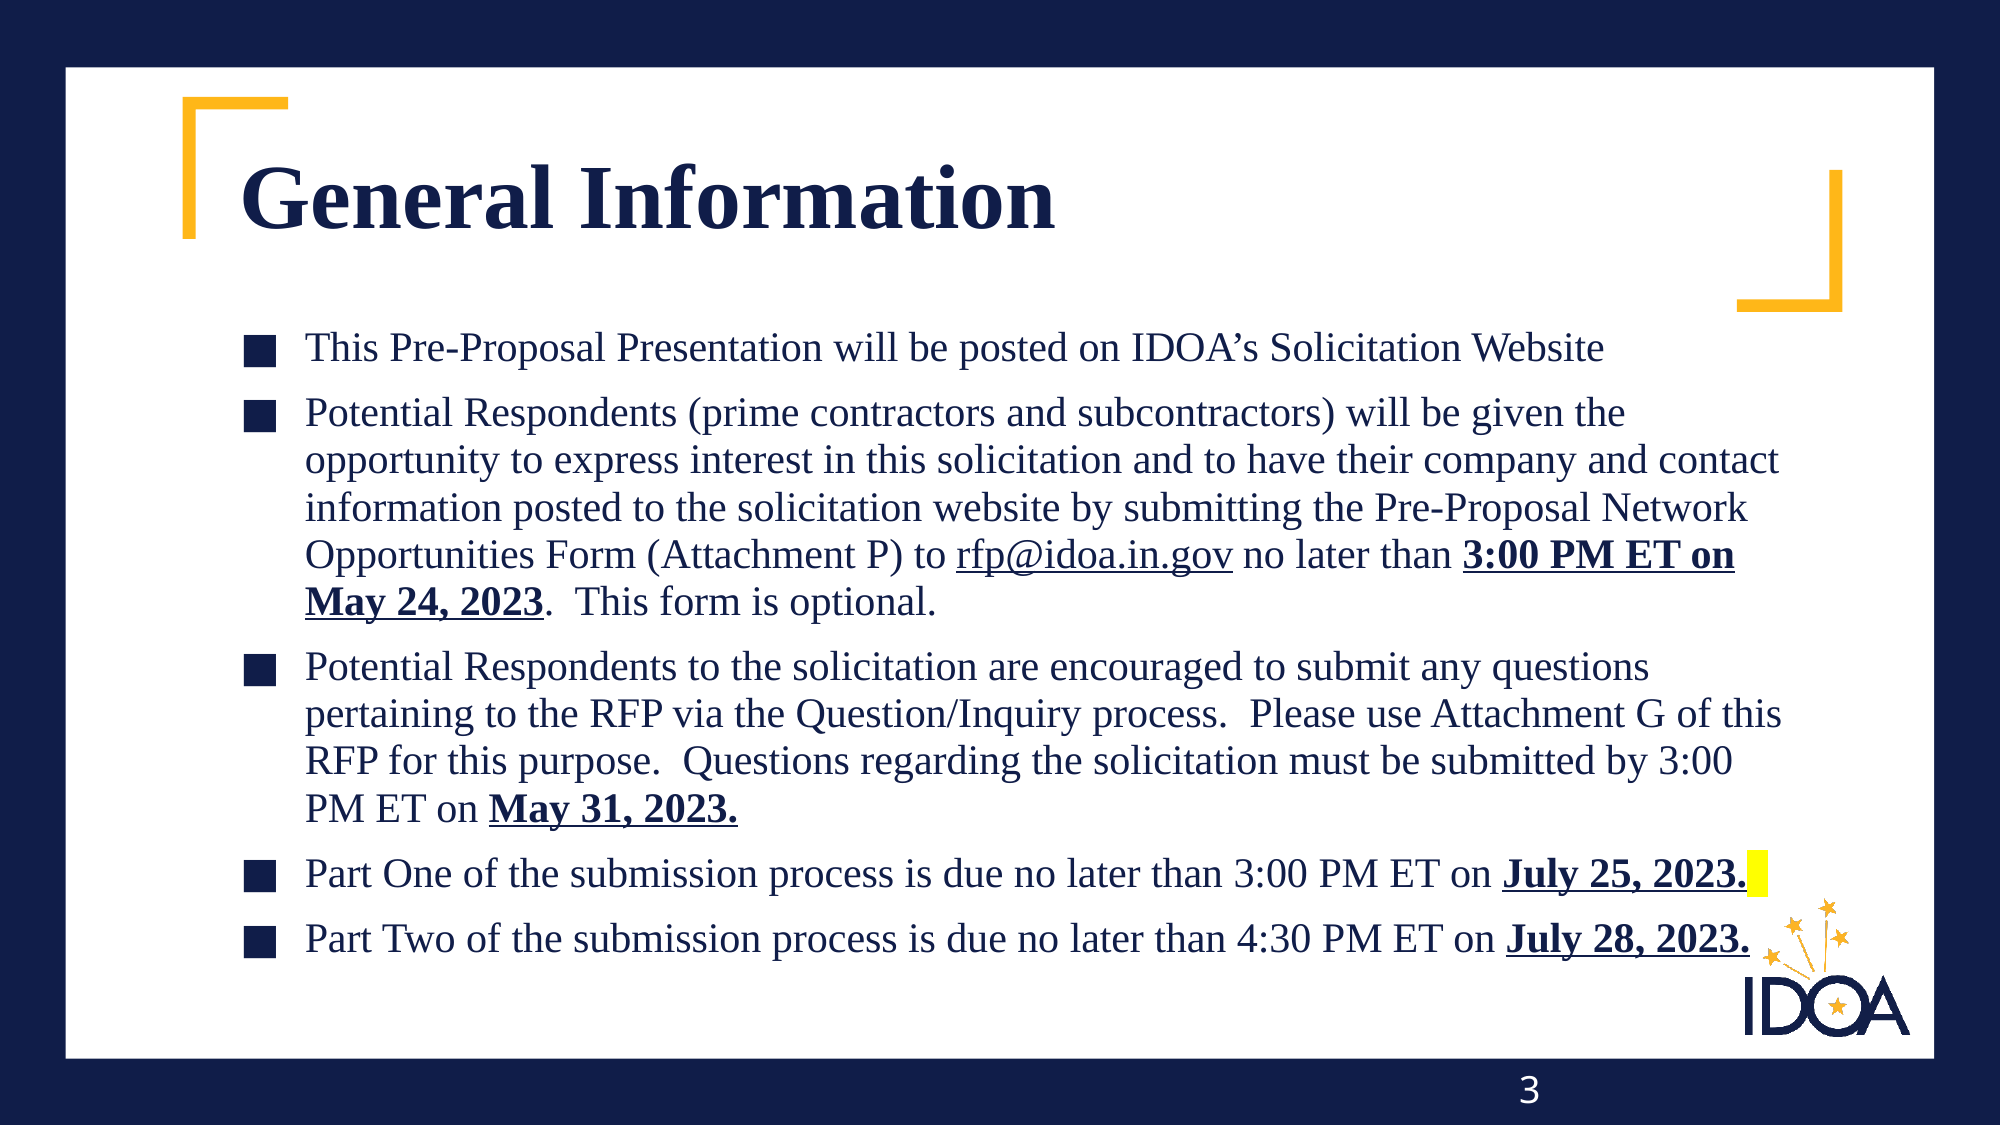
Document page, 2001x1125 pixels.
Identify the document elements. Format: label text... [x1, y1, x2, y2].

list This Pre-Proposal Presentation will be posted on IDOA’s Solicitation Website Potential Respondents (prime contractors and subcontractors) will be given the opportunity to express interest in this solicitation and to have their company and contact information posted to the solicitation website by submitting the Pre-Proposal Network Opportunities Form (Attachment P) to rfp@idoa.in.gov no later than 3:00 PM ET on May 24, 2023. This form is optional. Potential Respondents to the solicitation are encouraged to submit any questions pertaining to the RFP via the Question/Inquiry process. Please use Attachment G of this RFP for this purpose. Questions regarding the solicitation must be submitted by 3:00 PM ET on May 31, 2023. Part One of the submission process is due no later than 3:00 PM ET on July 25, 2023. Part Two of the submission process is due no later than 4:30 PM ET on July 28, 2023. [225, 316, 1800, 983]
title General Information [225, 142, 1800, 279]
picture [1702, 857, 1959, 1114]
slide_number 3 [1504, 1058, 1767, 1125]
